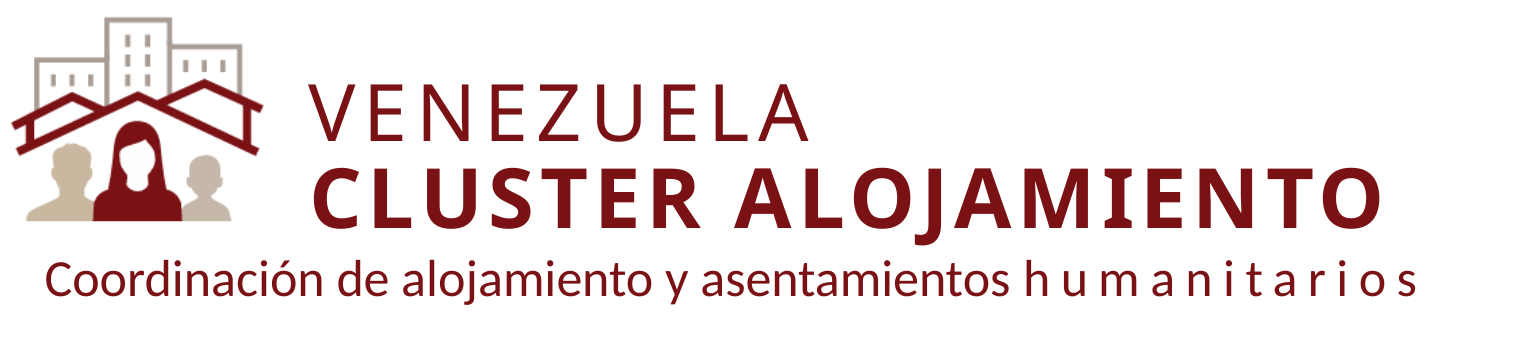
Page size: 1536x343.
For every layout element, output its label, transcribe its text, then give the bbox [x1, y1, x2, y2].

picture [2, 0, 270, 232]
text_box CLUSTER ALOJAMIENTO [294, 138, 1504, 253]
text_box VENEZUELA [293, 54, 1164, 165]
text_box Coordinación de alojamiento y asentamientos humanitarios [29, 236, 1433, 315]
